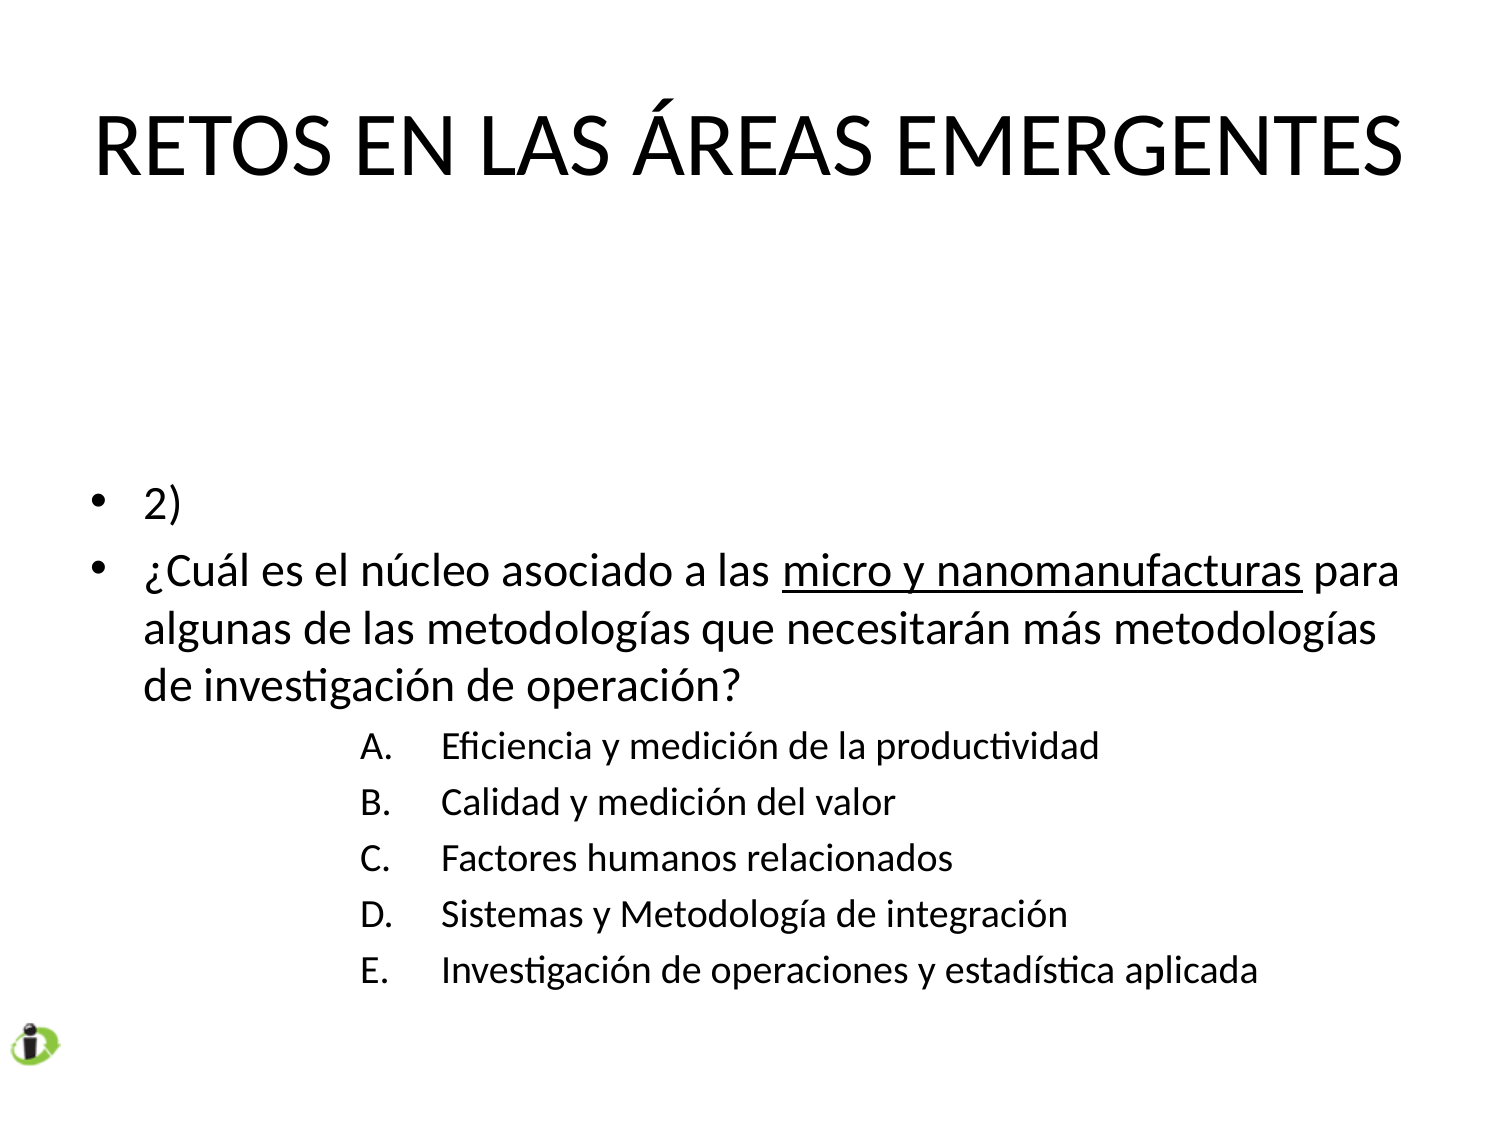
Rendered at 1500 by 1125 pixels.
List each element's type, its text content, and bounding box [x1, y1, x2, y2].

list 2) ¿Cuál es el núcleo asociado a las micro y nanomanufacturas para algunas de las metodologías que necesitarán más metodologías de investigación de operación? Eficiencia y medición de la productividad Calidad y medición del valor Factores humanos relacionados Sistemas y Metodología de integración Investigación de operaciones y estadística aplicada [75, 262, 1425, 1005]
picture [10, 1020, 61, 1072]
title RETOS EN LAS ÁREAS EMERGENTES [75, 45, 1425, 233]
